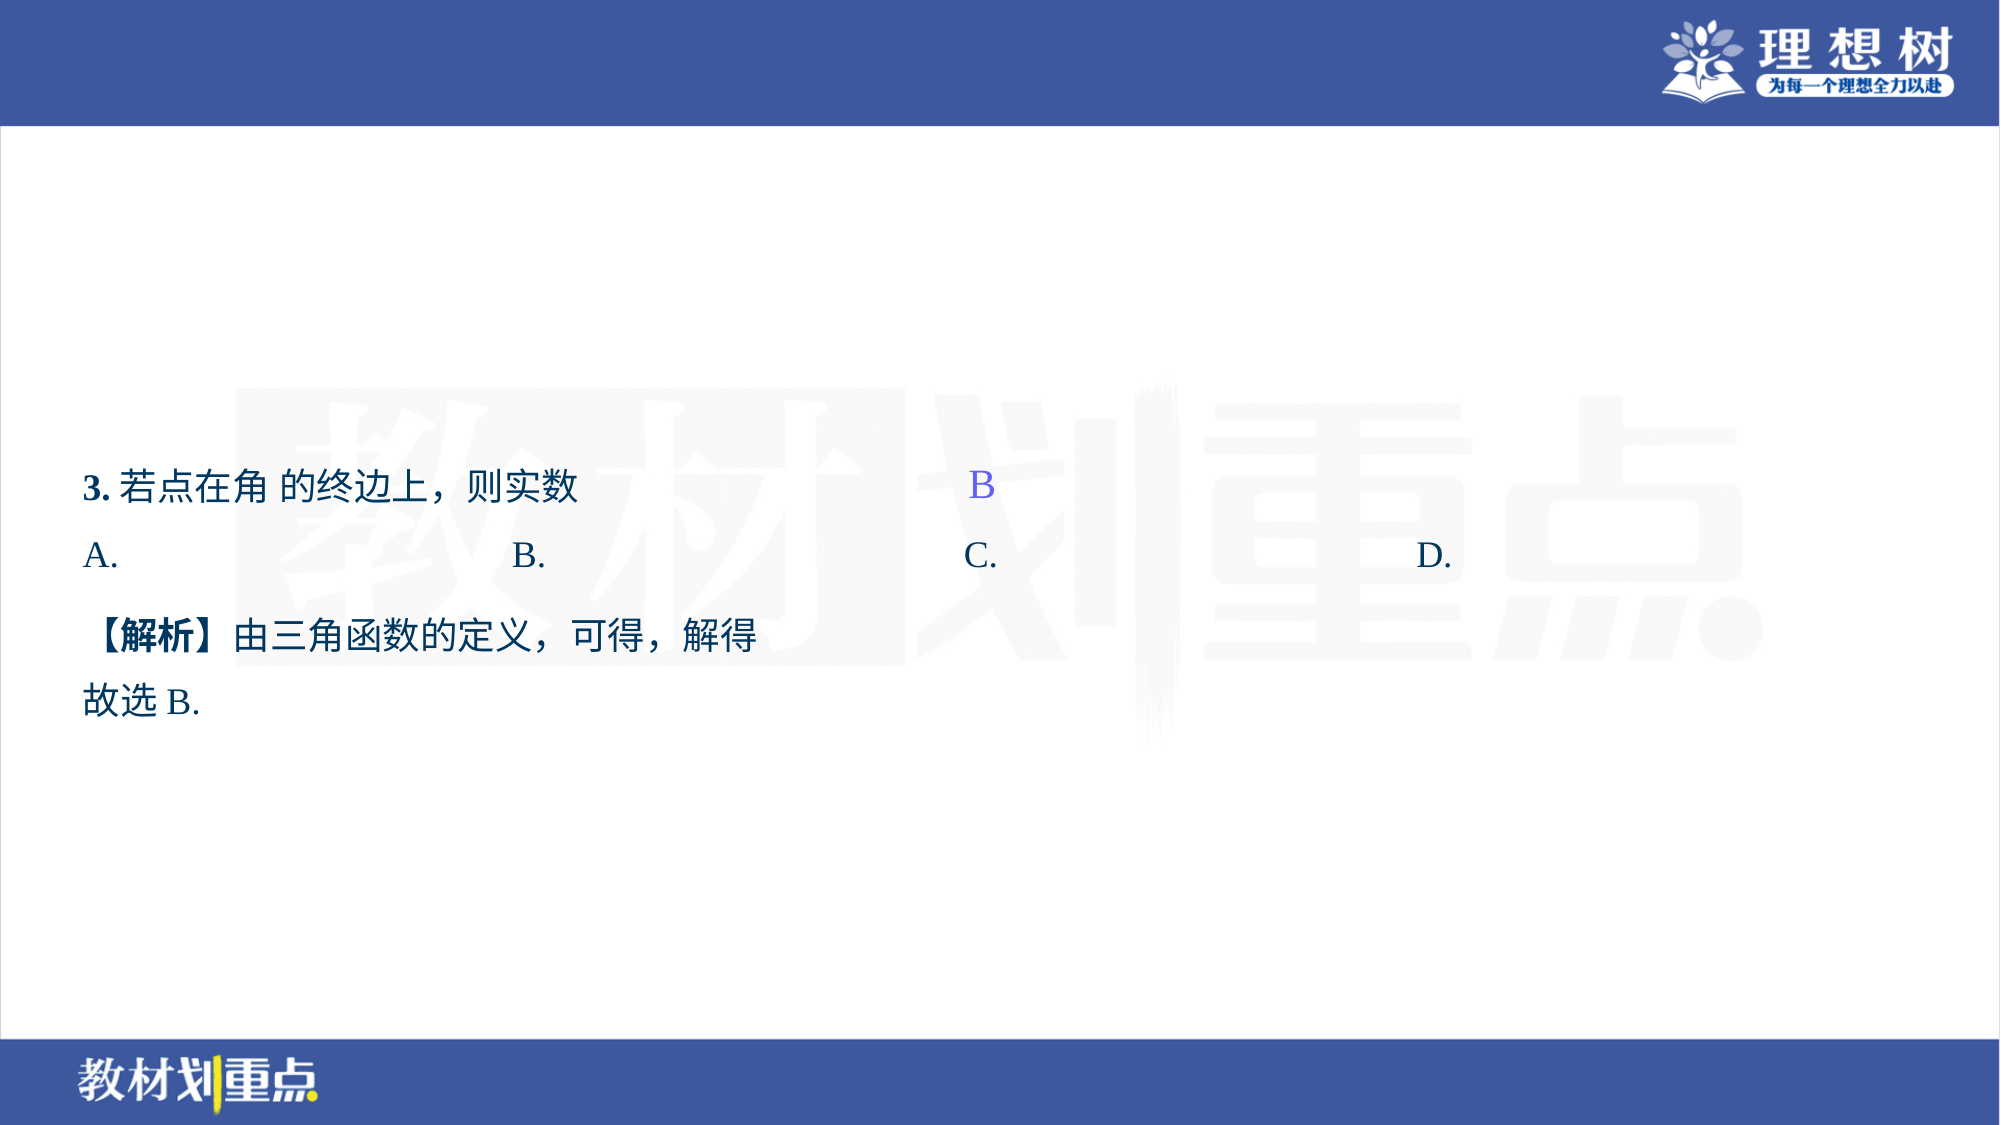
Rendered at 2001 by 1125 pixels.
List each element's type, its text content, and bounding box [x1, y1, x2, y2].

text_box B [953, 454, 1012, 505]
picture [0, 0, 2000, 1125]
